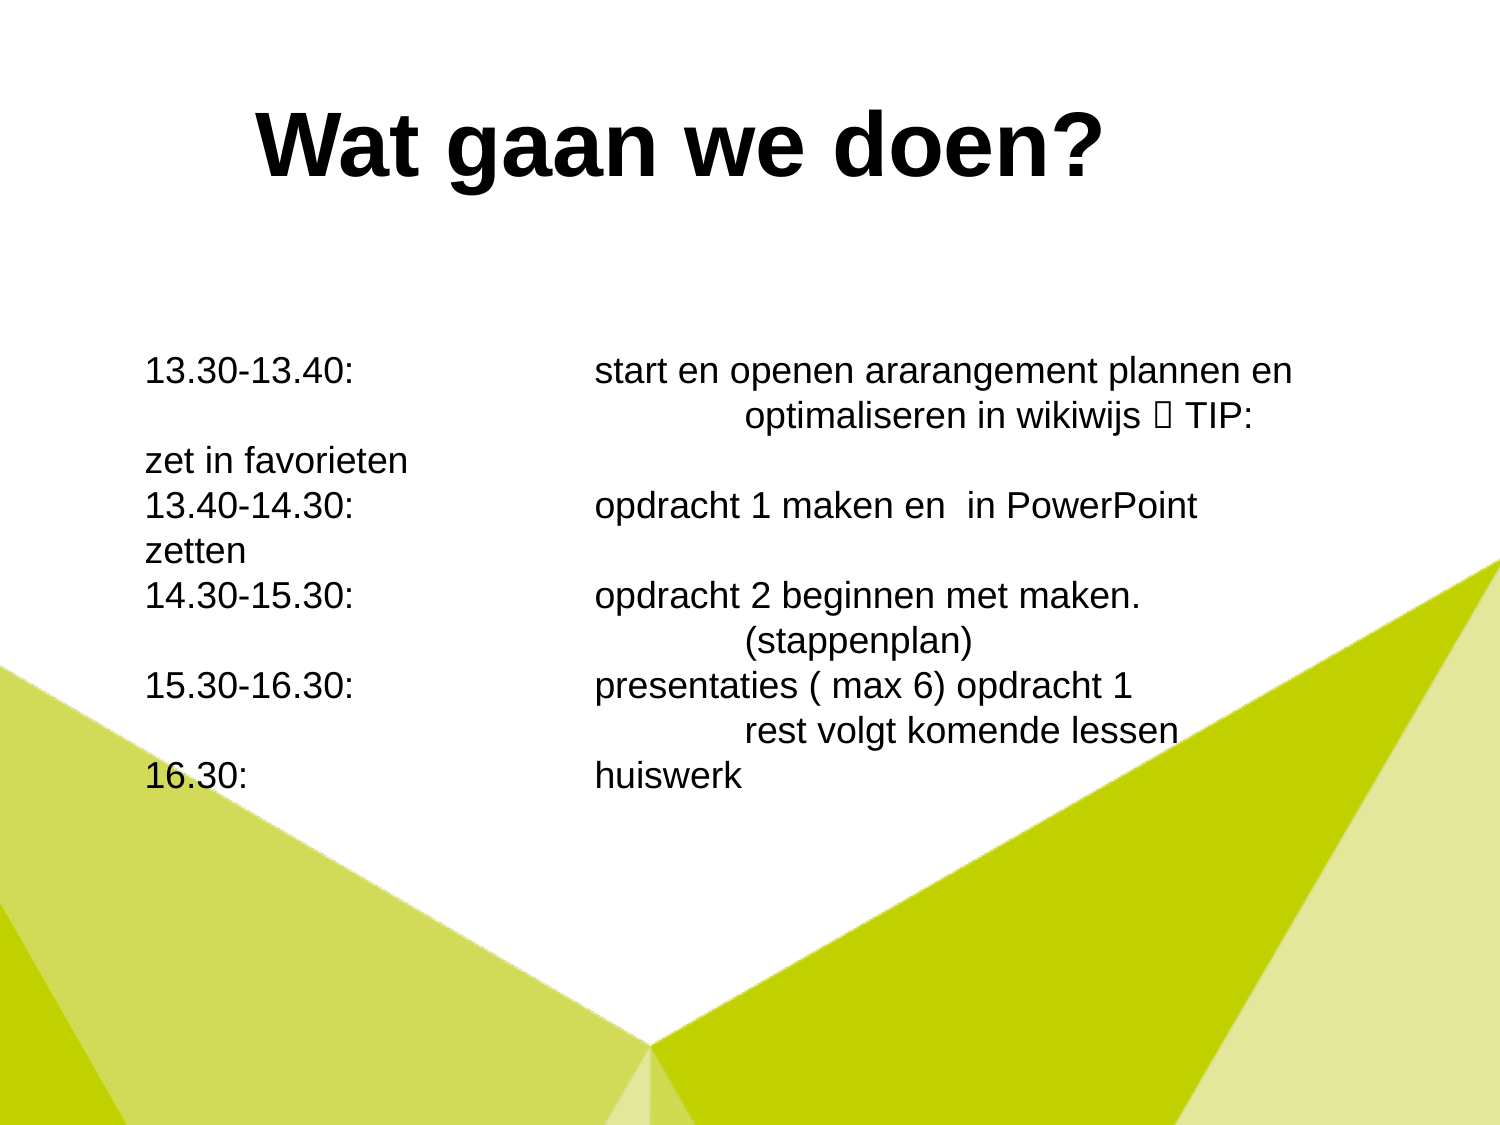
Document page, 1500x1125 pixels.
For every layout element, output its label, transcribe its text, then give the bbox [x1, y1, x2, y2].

text_box 13.30-13.40: start en openen ararangement plannen en optimaliseren in wikiwijs  TIP: zet in favorieten 13.40-14.30: opdracht 1 maken en in PowerPoint zetten 14.30-15.30: opdracht 2 beginnen met maken. (stappenplan) 15.30-16.30: presentaties ( max 6) opdracht 1 rest volgt komende lessen 16.30: huiswerk [129, 338, 1316, 483]
text_box Wat gaan we doen? [65, 77, 1297, 202]
picture [0, 485, 1500, 1125]
